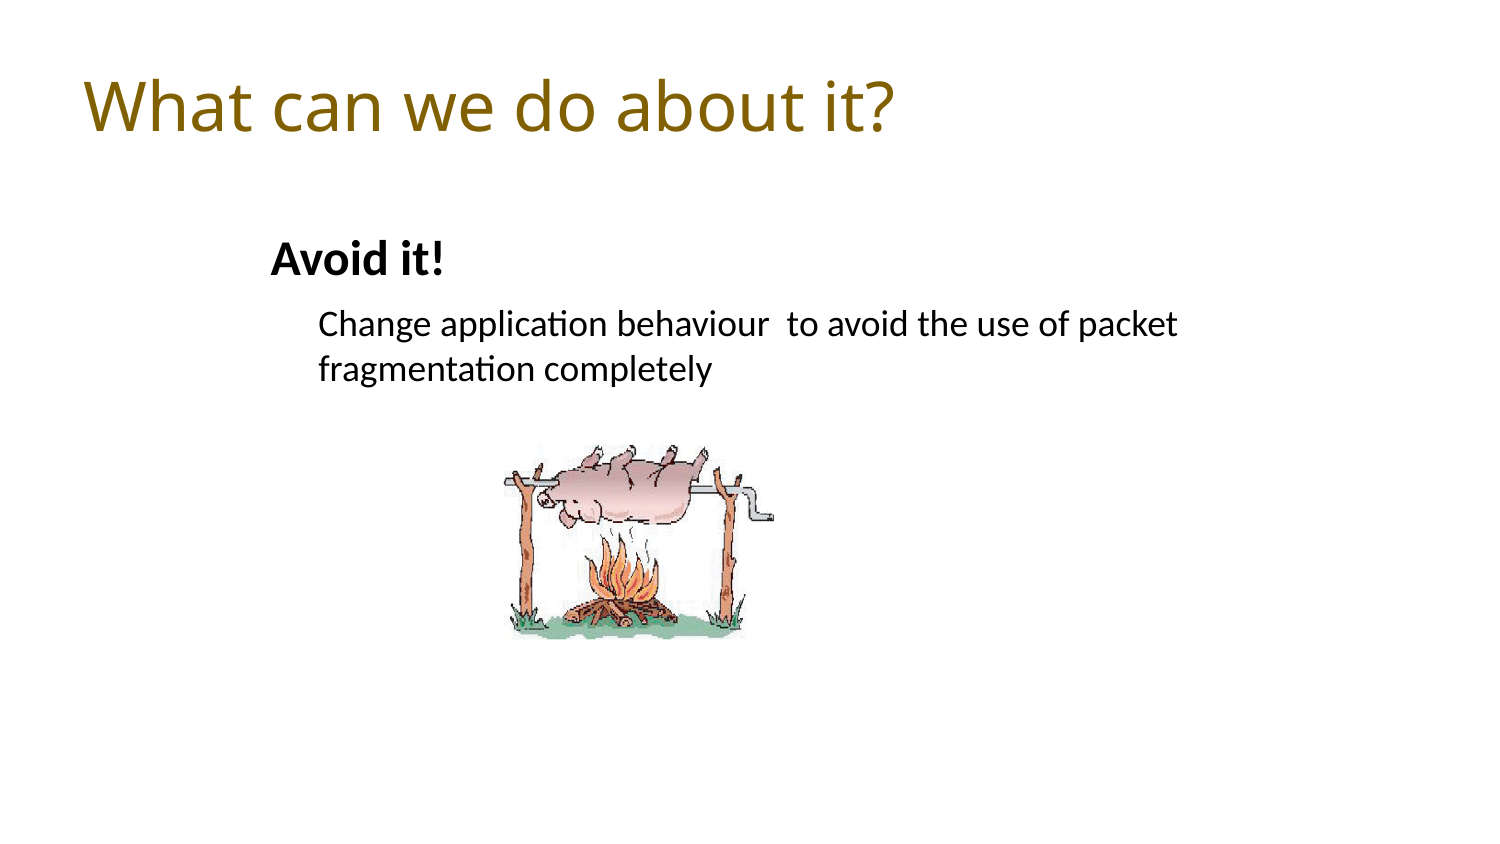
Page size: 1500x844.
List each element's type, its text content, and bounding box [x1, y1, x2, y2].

picture [502, 384, 774, 702]
list Avoid it! [255, 224, 1397, 760]
title What can we do about it? [68, 27, 1116, 191]
text_box Change application behaviour to avoid the use of packet fragmentation completely [303, 292, 1349, 397]
